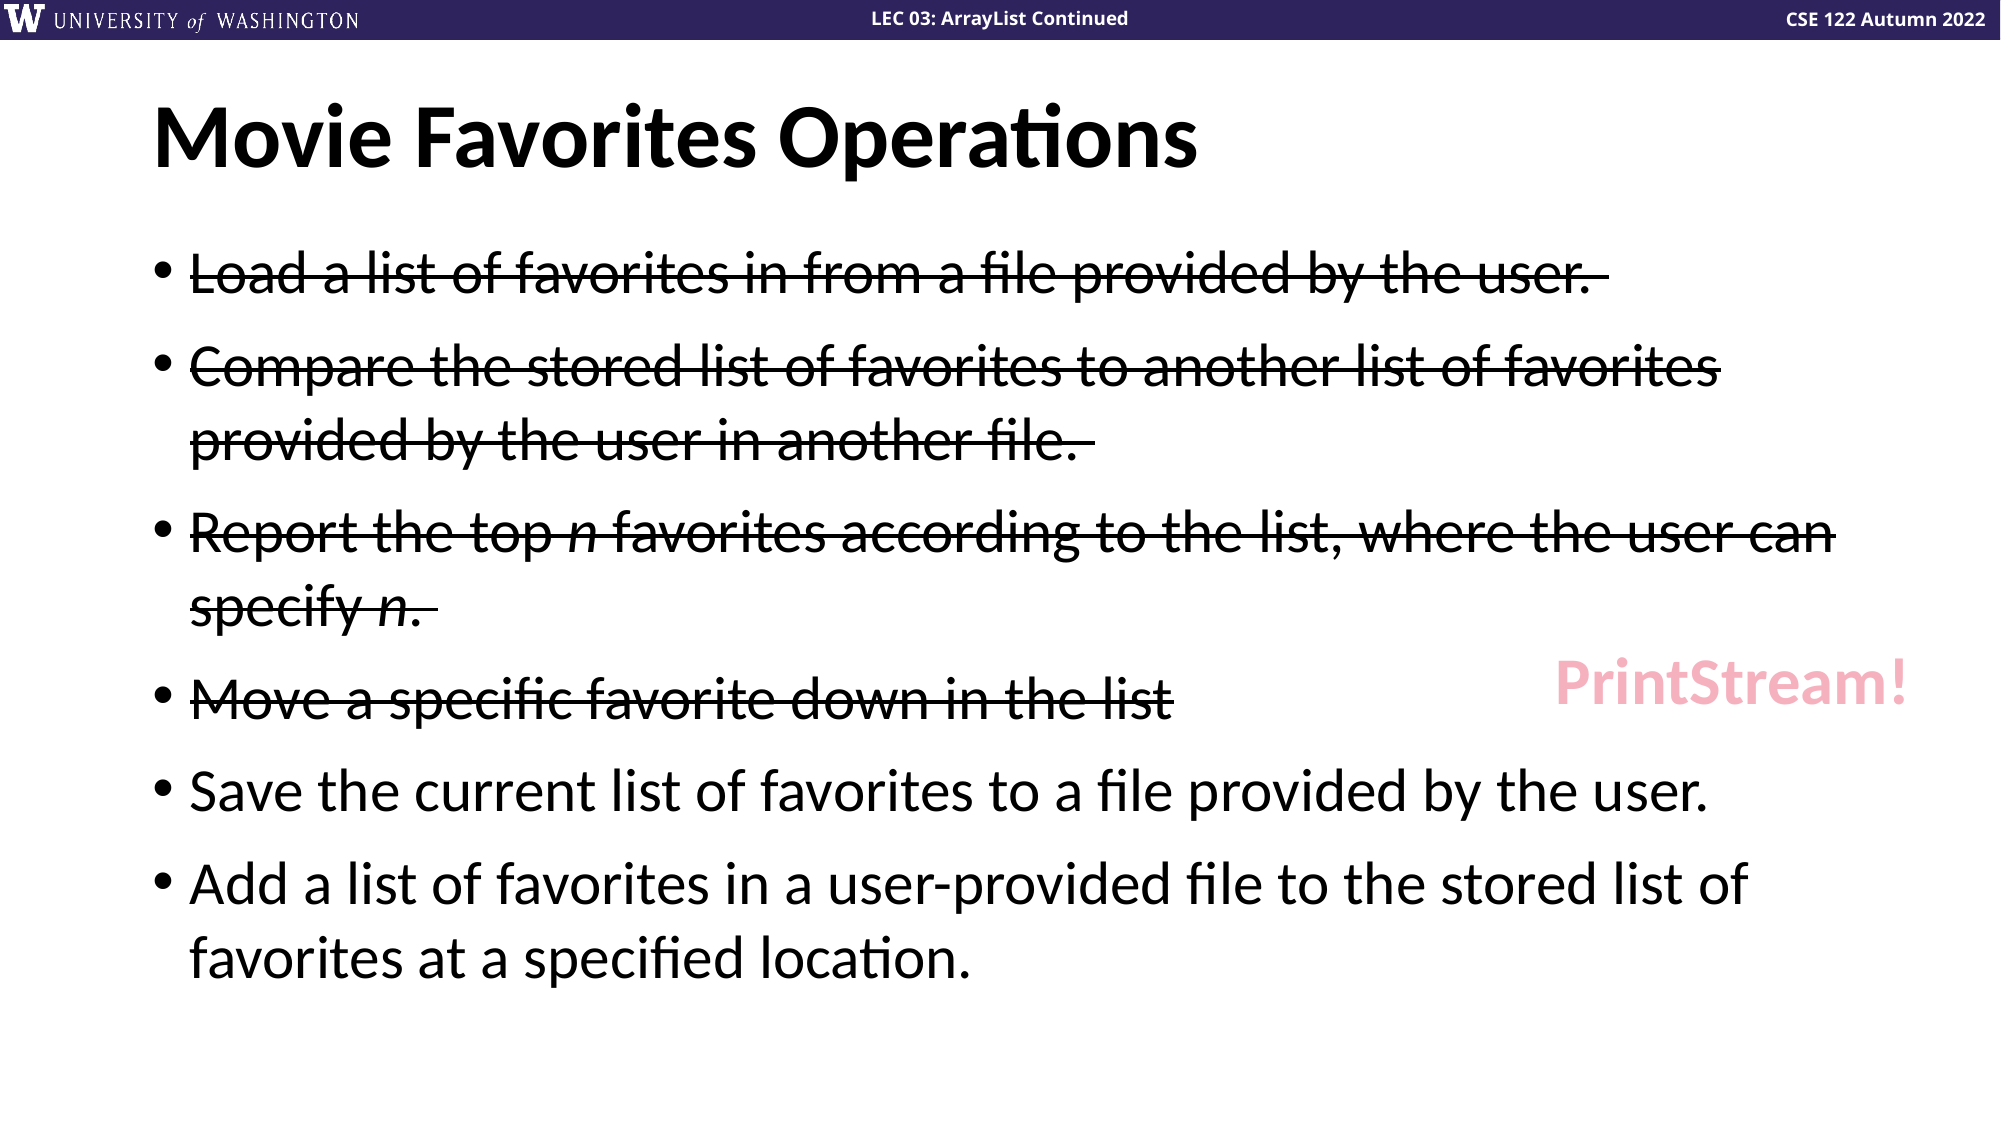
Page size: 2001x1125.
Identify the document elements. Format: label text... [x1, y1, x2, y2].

title Movie Favorites Operations [137, 74, 1863, 200]
text_box PrintStream! [1520, 629, 1946, 725]
list Load a list of favorites in from a file provided by the user. Compare the stored list of favorites to another list of favorites provided by the user in another file. Report the top n favorites according to the list, where the user can specify n. Move a specific favorite down in the list Save the current list of favorites to a file provided by the user. Add a list of favorites in a user-provided file to the stored list of favorites at a specified location. [137, 224, 1863, 1014]
picture [4, 4, 358, 33]
